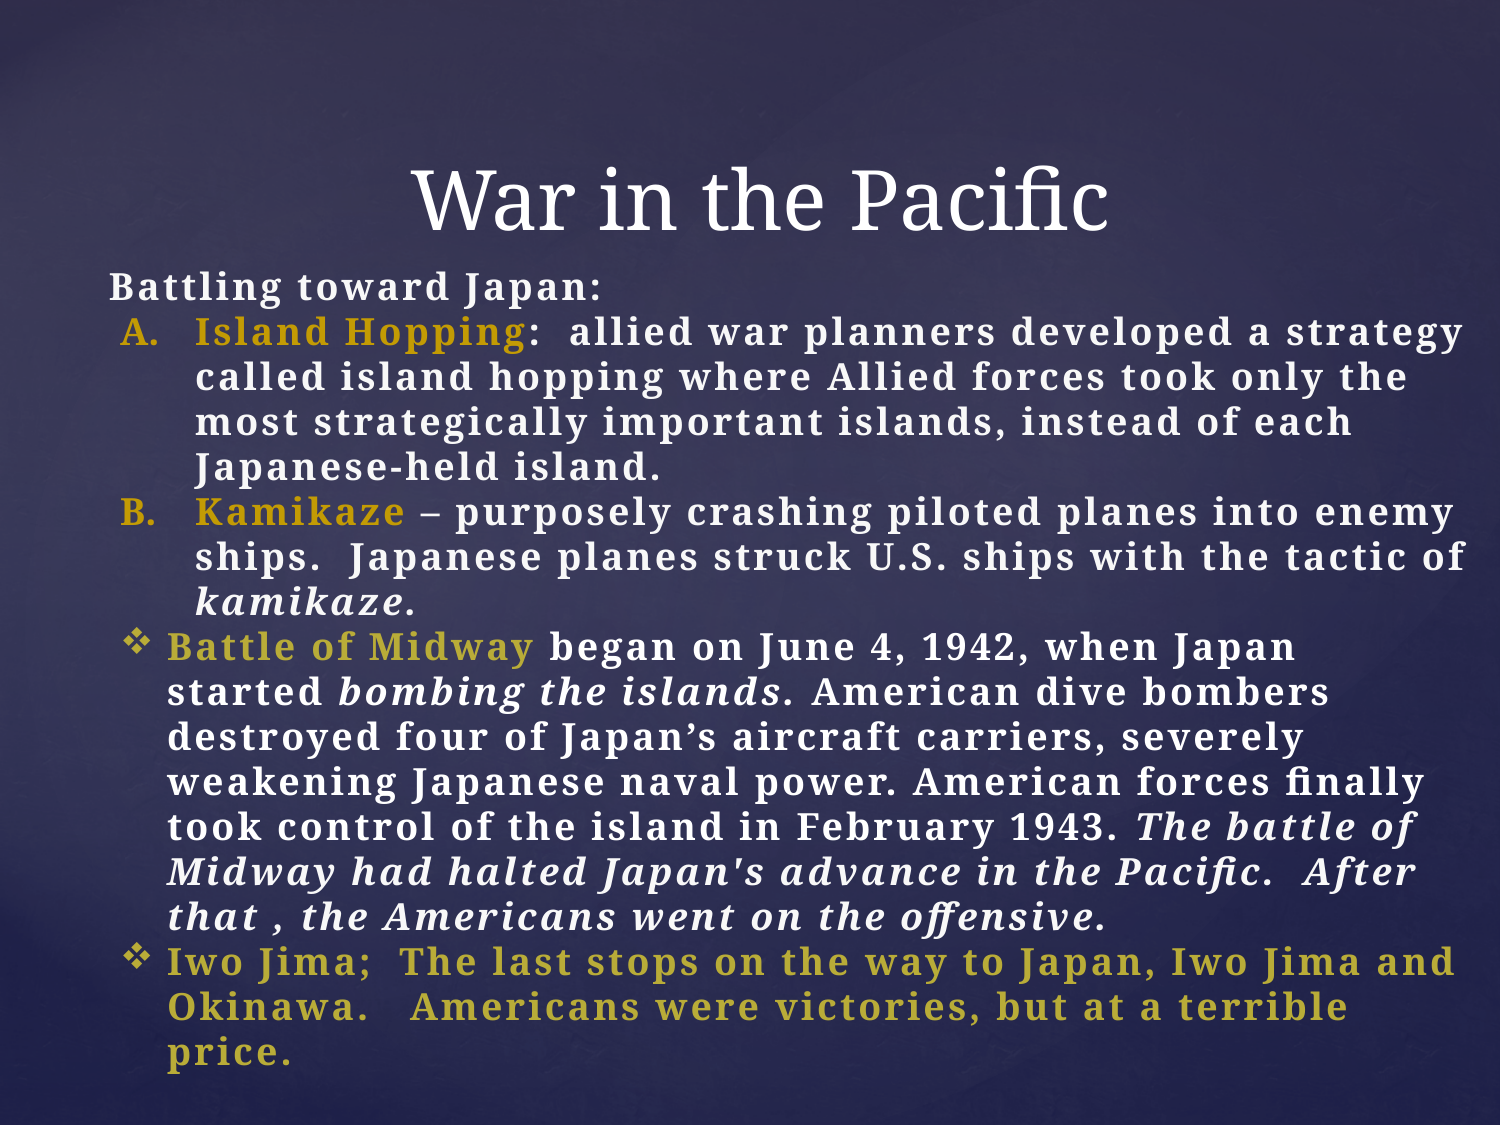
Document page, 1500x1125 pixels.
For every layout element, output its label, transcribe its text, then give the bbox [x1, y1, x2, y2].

text_box Battling toward Japan: Island Hopping: allied war planners developed a strategy called island hopping where Allied forces took only the most strategically important islands, instead of each Japanese-held island. Kamikaze – purposely crashing piloted planes into enemy ships. Japanese planes struck U.S. ships with the tactic of kamikaze. Battle of Midway began on June 4, 1942, when Japan started bombing the islands. American dive bombers destroyed four of Japan’s aircraft carriers, severely weakening Japanese naval power. American forces finally took control of the island in February 1943. The battle of Midway had halted Japan's advance in the Pacific. After that , the Americans went on the offensive. Iwo Jima; The last stops on the way to Japan, Iwo Jima and Okinawa. Americans were victories, but at a terrible price. [94, 255, 1486, 1081]
text_box War in the Pacific [330, 139, 1139, 255]
